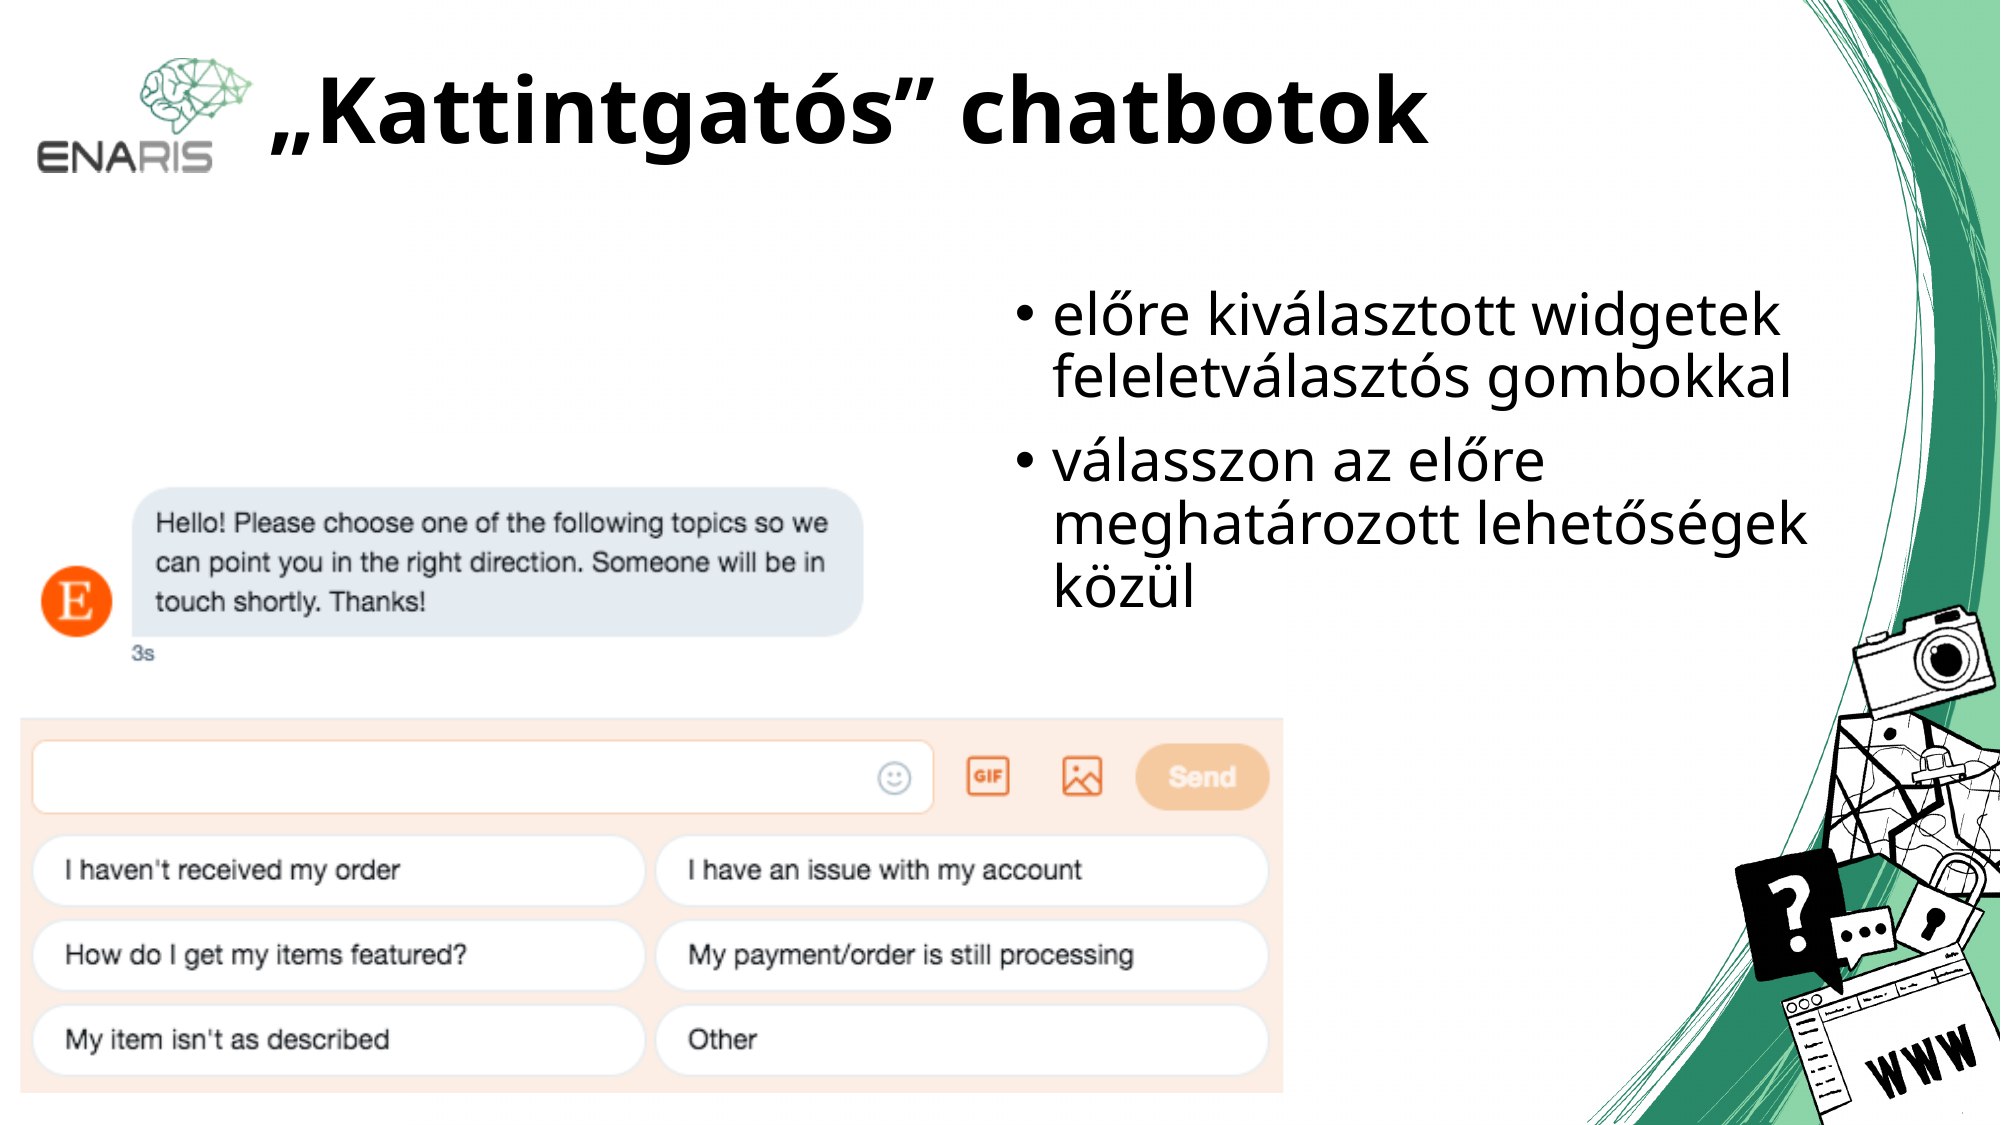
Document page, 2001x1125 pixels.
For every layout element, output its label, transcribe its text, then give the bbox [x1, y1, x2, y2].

list előre kiválasztott widgetek feleletválasztós gombokkal válasszon az előre meghatározott lehetőségek közül [999, 277, 1905, 632]
picture [20, 0, 2000, 1125]
title „Kattintgatós” chatbotok [253, 59, 1863, 278]
picture [37, 58, 254, 173]
